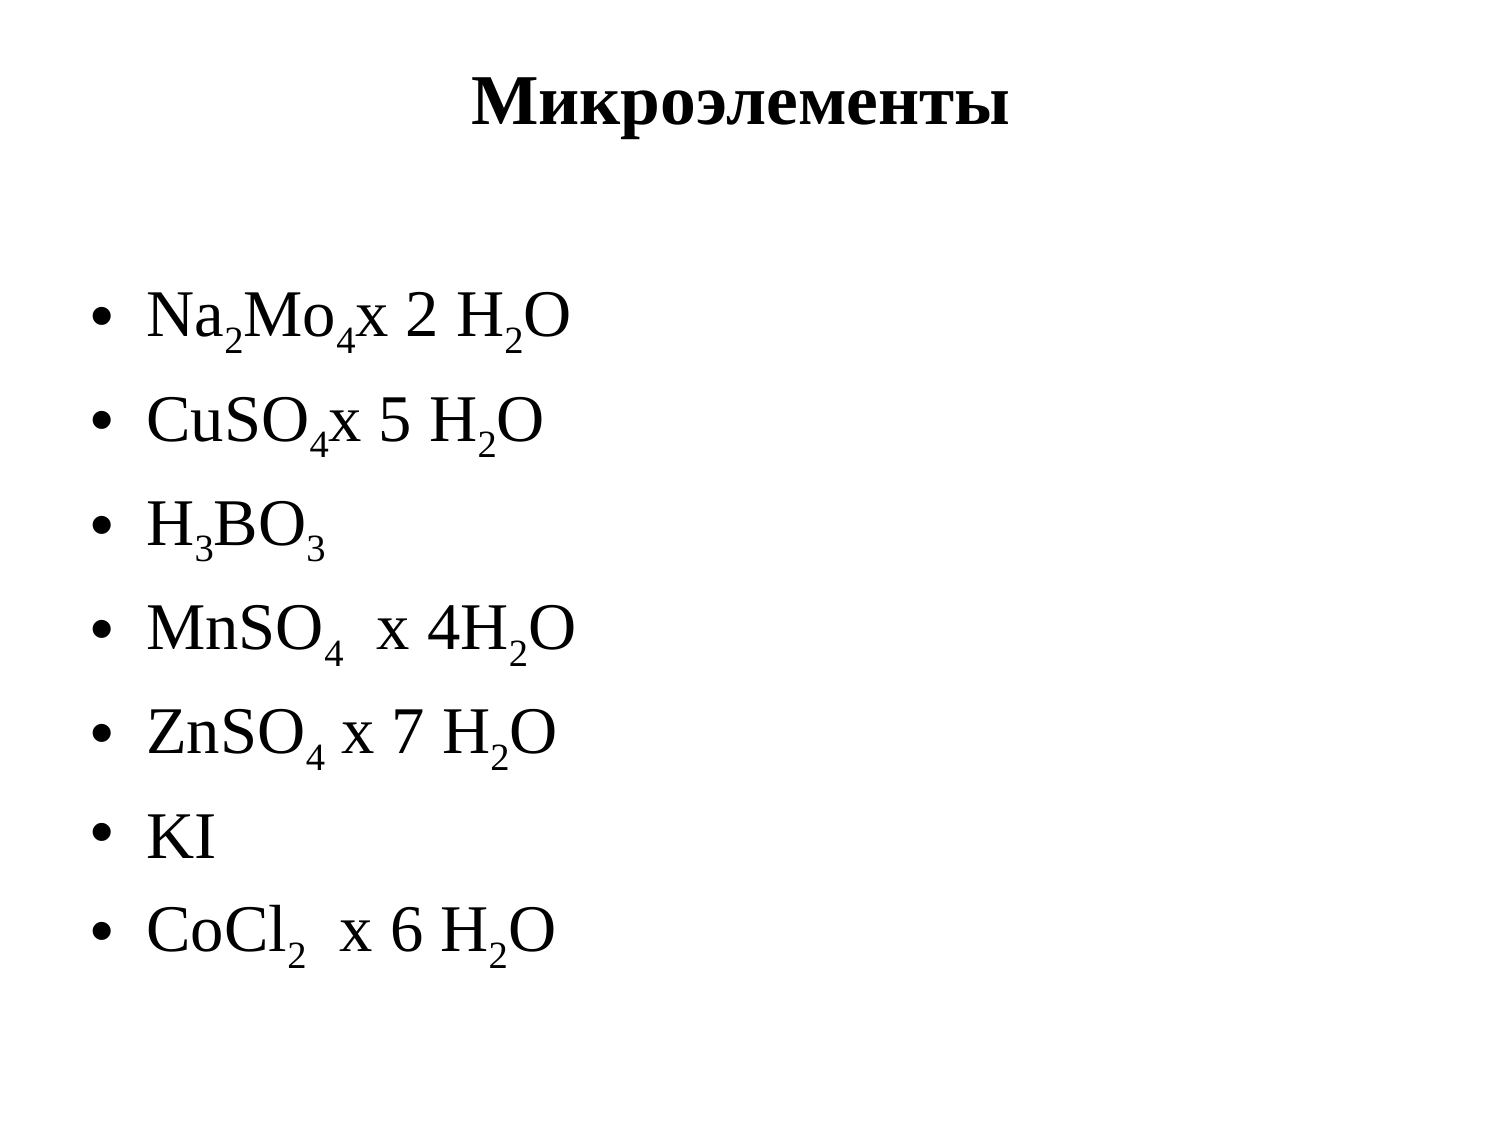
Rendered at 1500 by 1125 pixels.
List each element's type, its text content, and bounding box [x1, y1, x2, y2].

title Микроэлементы [75, 45, 1425, 233]
list Na2Mo4х 2 H2O CuSO4х 5 H2O H3BO3 MnSO4 х 4H2O ZnSO4 х 7 H2O KI CoCl2 х 6 H2O [75, 262, 1425, 1005]
